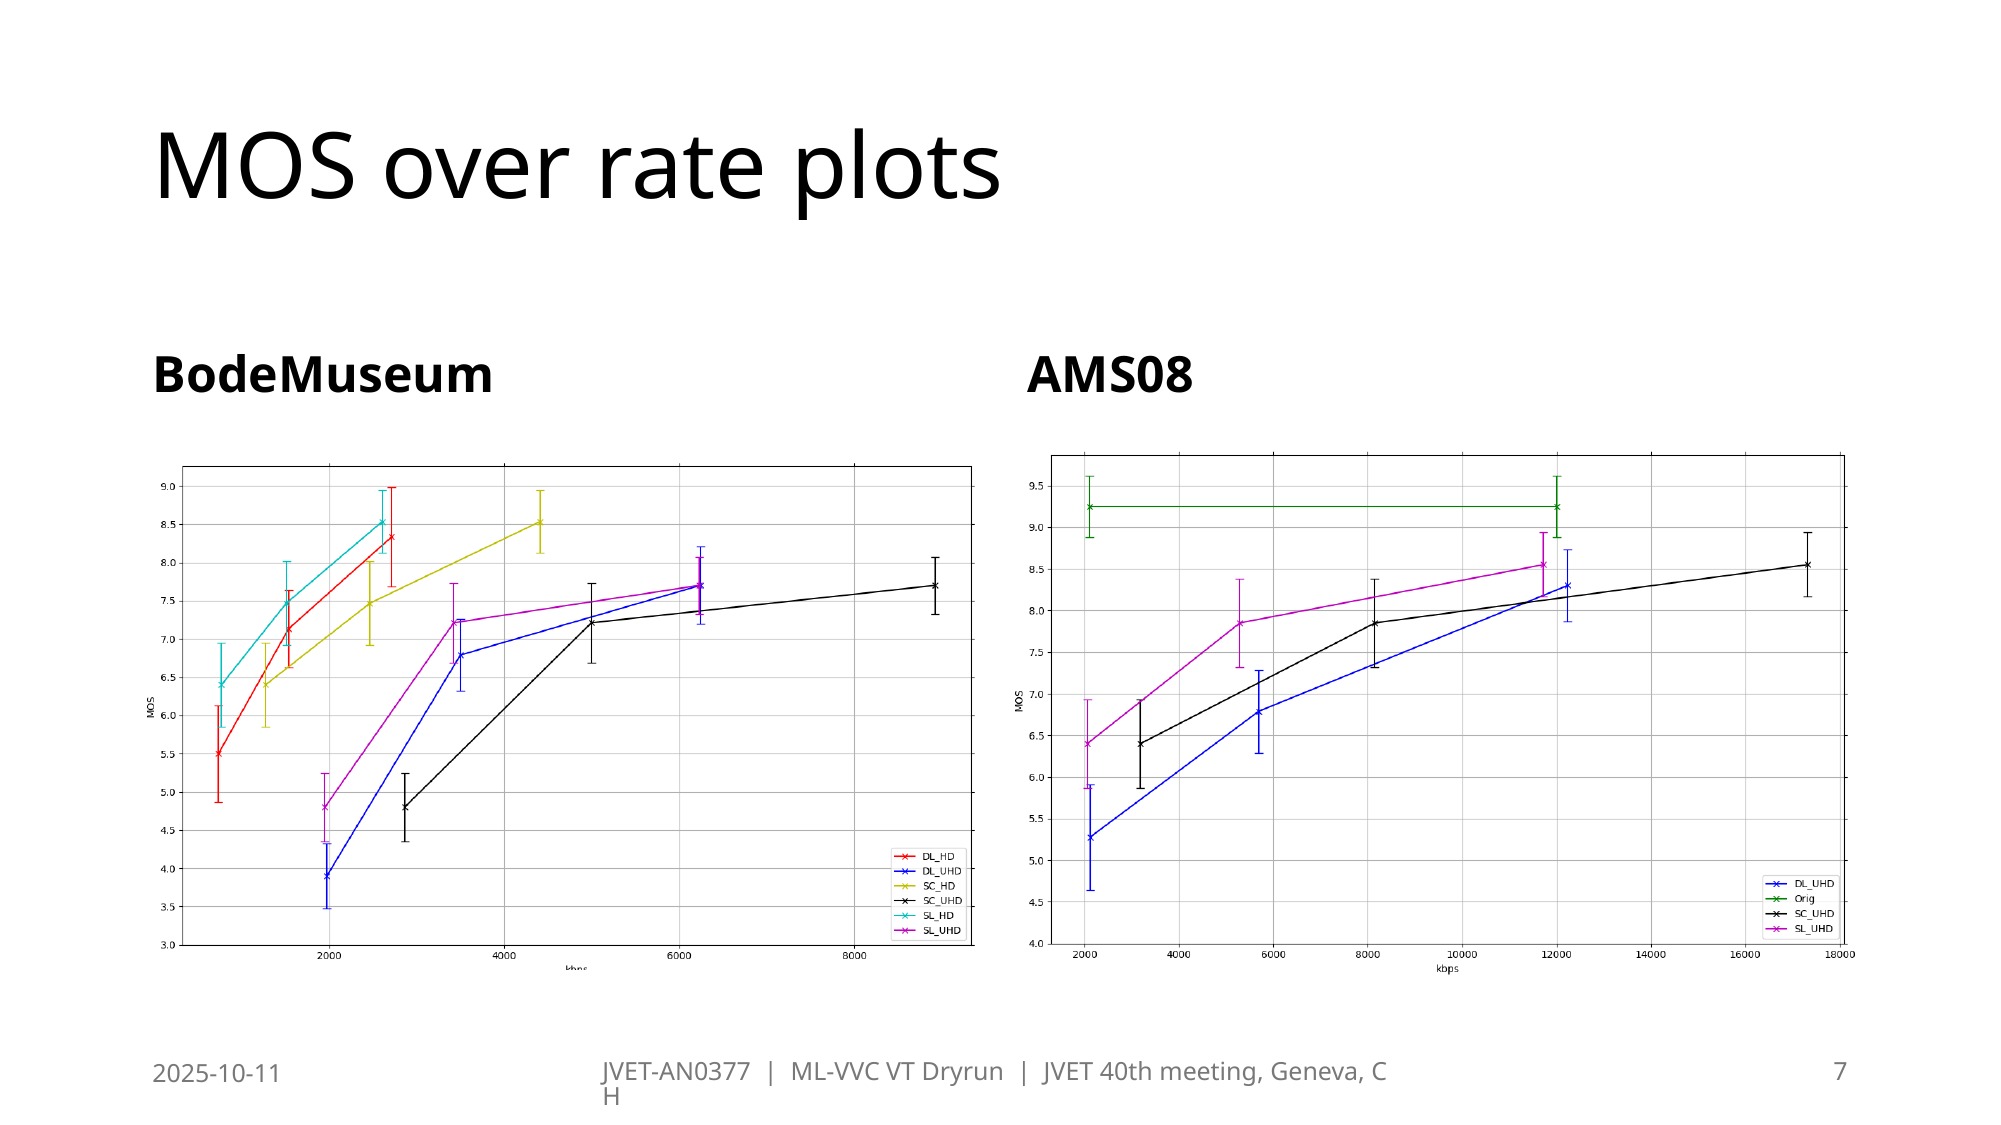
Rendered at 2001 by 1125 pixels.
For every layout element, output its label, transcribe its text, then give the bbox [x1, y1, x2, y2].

title MOS over rate plots [137, 59, 1863, 278]
list BodeMuseum [137, 275, 984, 411]
list AMS08 [1012, 275, 1863, 411]
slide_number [137, 1042, 587, 1103]
slide_number 7 [1412, 1042, 1863, 1103]
footer JVET-AN0377 | ML-VVC VT Dryrun | JVET 40th meeting, Geneva, CH [587, 1042, 1412, 1103]
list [1011, 446, 1864, 980]
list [137, 455, 985, 971]
